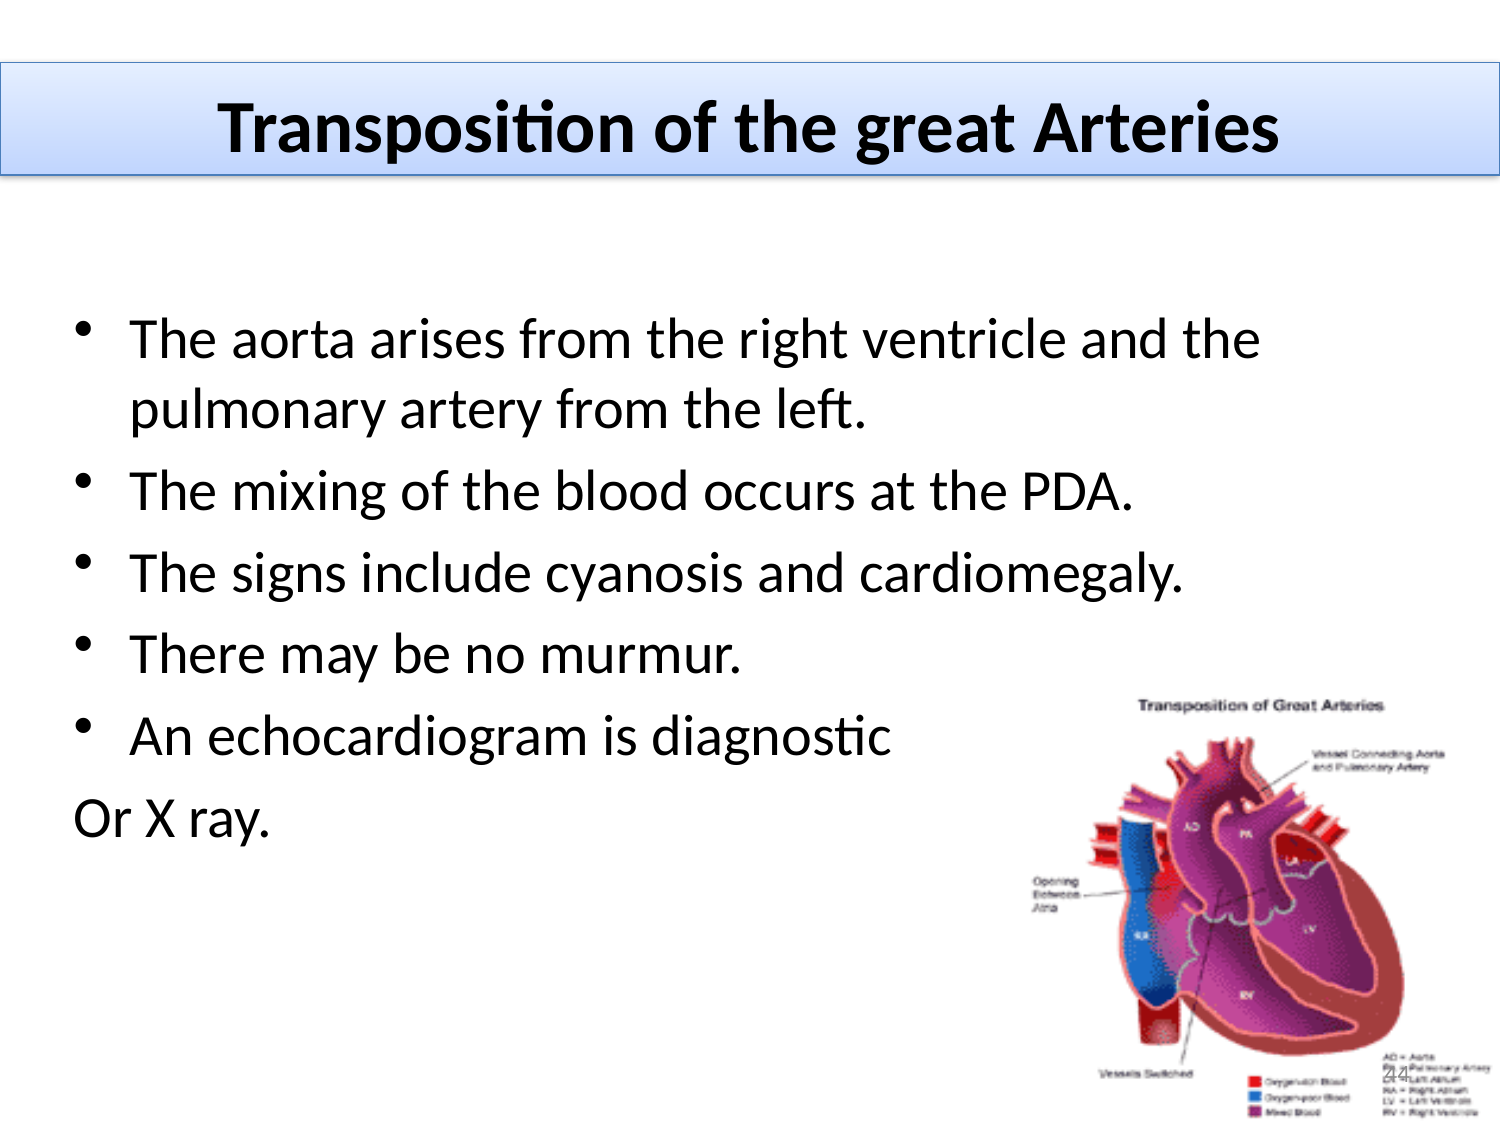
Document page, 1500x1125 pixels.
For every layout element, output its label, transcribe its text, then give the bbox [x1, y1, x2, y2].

text_box The aorta arises from the right ventricle and the pulmonary artery from the left. The mixing of the blood occurs at the PDA. The signs include cyanosis and cardiomegaly. There may be no murmur. An echocardiogram is diagnostic Or X ray. [58, 292, 1453, 1081]
text_box Transposition of the great Arteries [0, 62, 1500, 176]
picture [1024, 687, 1500, 1125]
